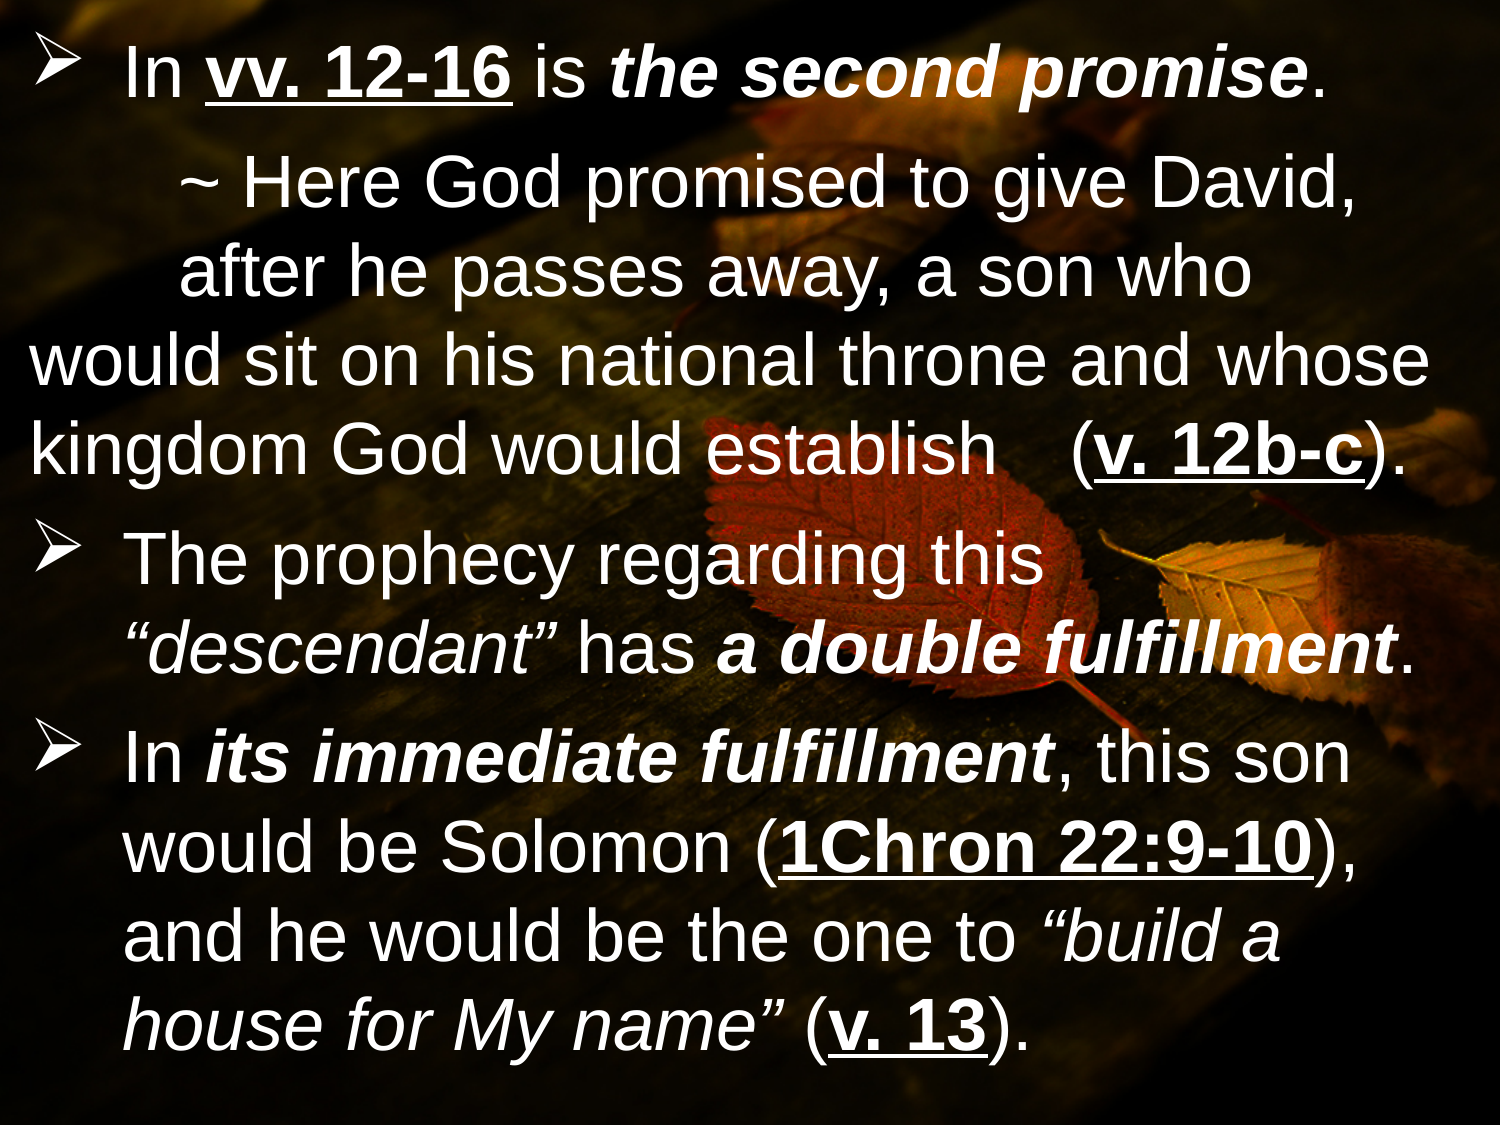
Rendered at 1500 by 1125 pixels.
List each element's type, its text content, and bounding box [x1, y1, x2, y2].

picture [0, 0, 1500, 1125]
subtitle In vv. 12-16 is the second promise. ~ Here God promised to give David, after he passes away, a son who would sit on his national throne and whose kingdom God would establish (v. 12b-c). The prophecy regarding this “descendant” has a double fulfillment. In its immediate fulfillment, this son would be Solomon (1Chron 22:9-10), and he would be the one to “build a house for My name” (v. 13). [14, 16, 1484, 1112]
